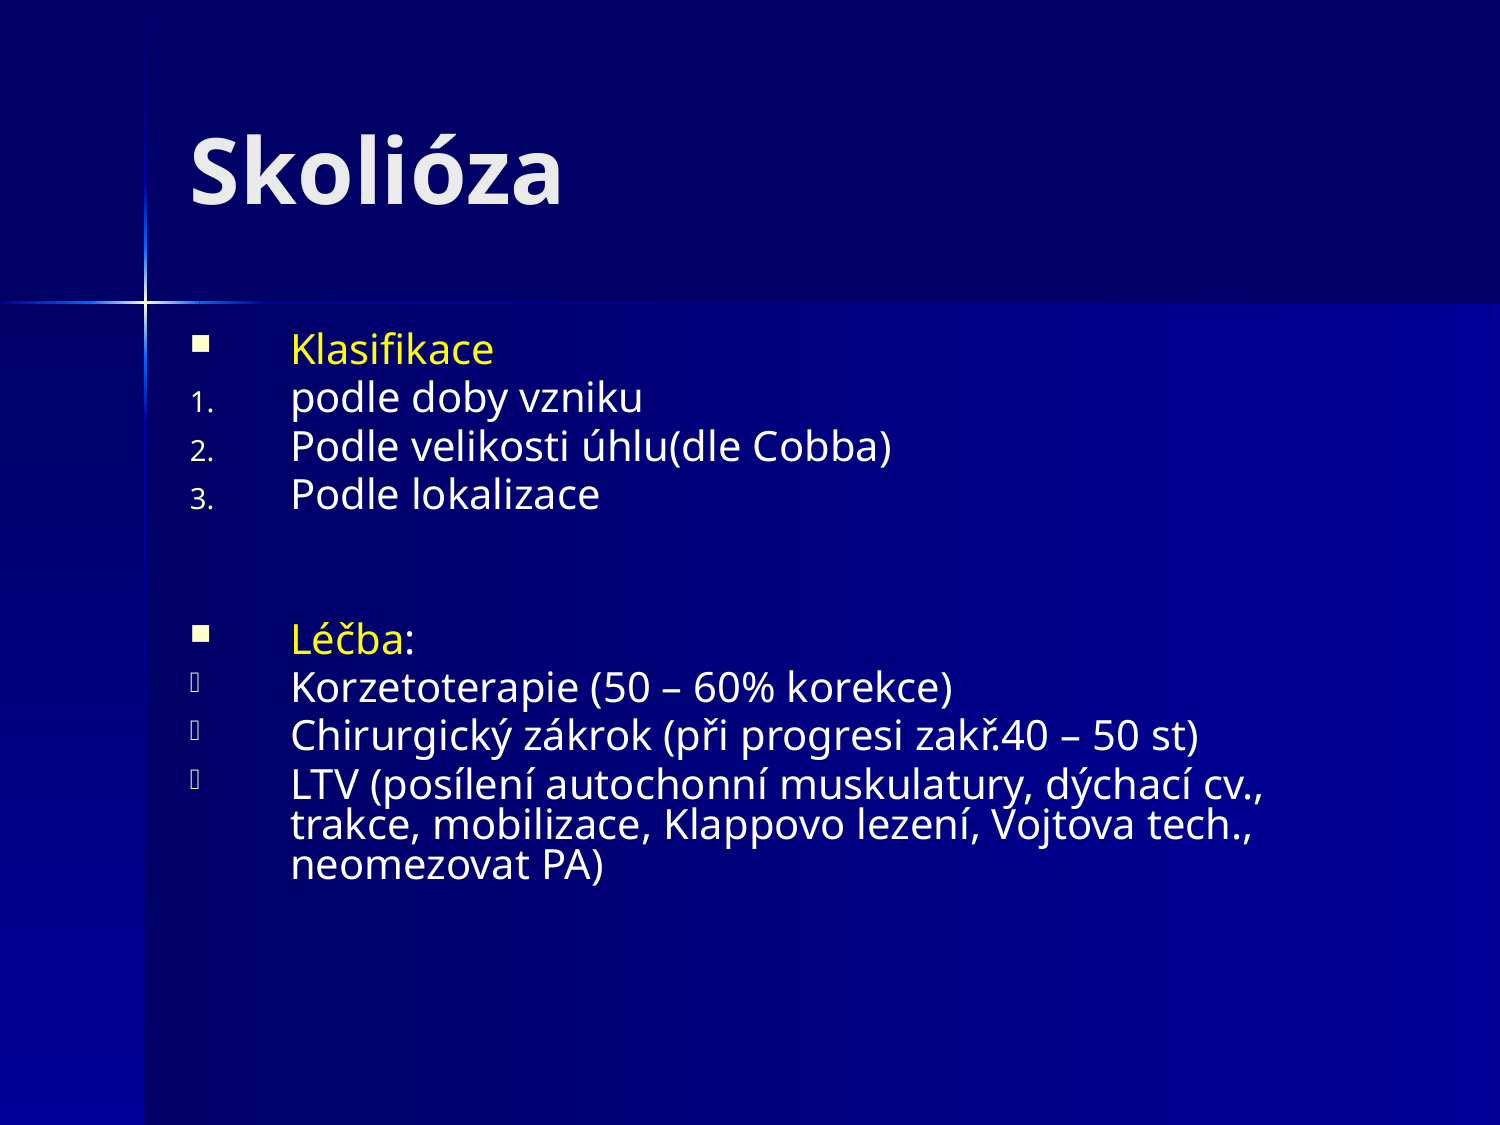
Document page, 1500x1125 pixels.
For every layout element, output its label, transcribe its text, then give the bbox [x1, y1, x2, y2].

title Skolióza [174, 49, 1413, 286]
list Klasifikace podle doby vzniku Podle velikosti úhlu(dle Cobba) Podle lokalizace Léčba: Korzetoterapie (50 – 60% korekce) Chirurgický zákrok (při progresi zakř.40 – 50 st) LTV (posílení autochonní muskulatury, dýchací cv., trakce, mobilizace, Klappovo lezení, Vojtova tech., neomezovat PA) [174, 324, 1413, 1001]
